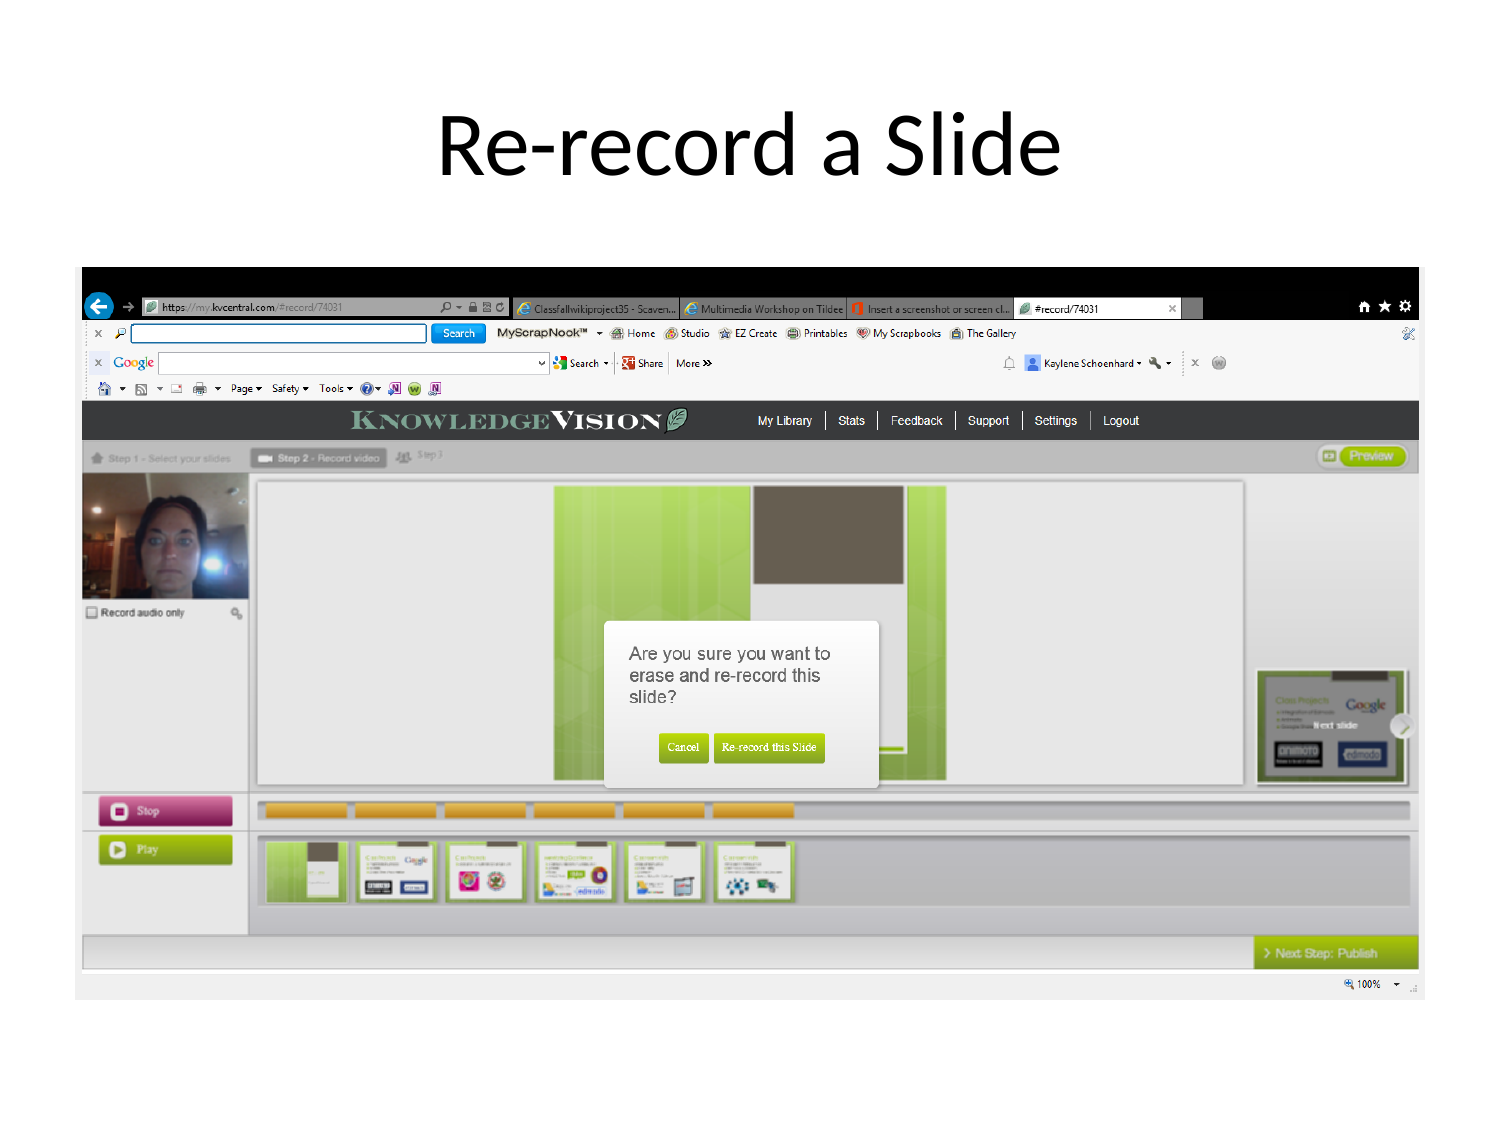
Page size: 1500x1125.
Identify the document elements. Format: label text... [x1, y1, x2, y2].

title Re-record a Slide [75, 45, 1425, 233]
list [74, 267, 1426, 1000]
